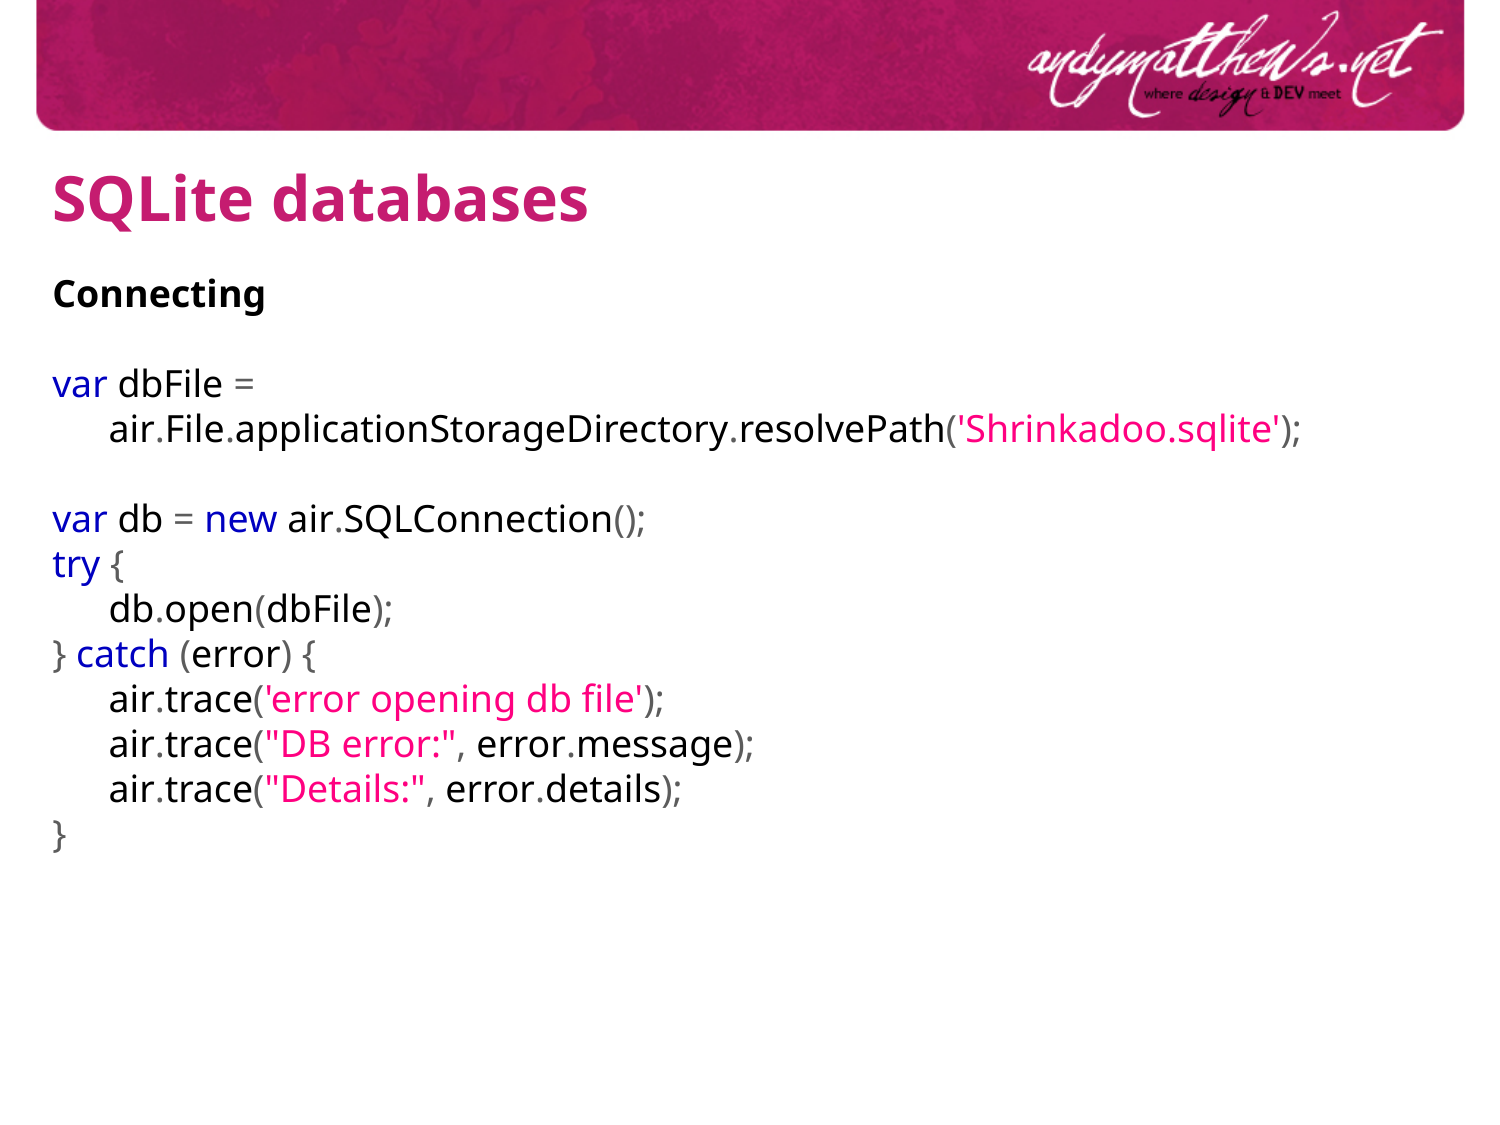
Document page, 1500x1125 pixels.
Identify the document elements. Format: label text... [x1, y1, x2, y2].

picture [0, 0, 1500, 1125]
text_box SQLite databases [37, 149, 1463, 244]
text_box Connecting var dbFile = air.File.applicationStorageDirectory.resolvePath('Shrinkadoo.sqlite'); var db = new air.SQLConnection(); try { db.open(dbFile); } catch (error) { air.trace('error opening db file'); air.trace("DB error:", error.message); air.trace("Details:", error.details); } [37, 262, 1463, 1088]
